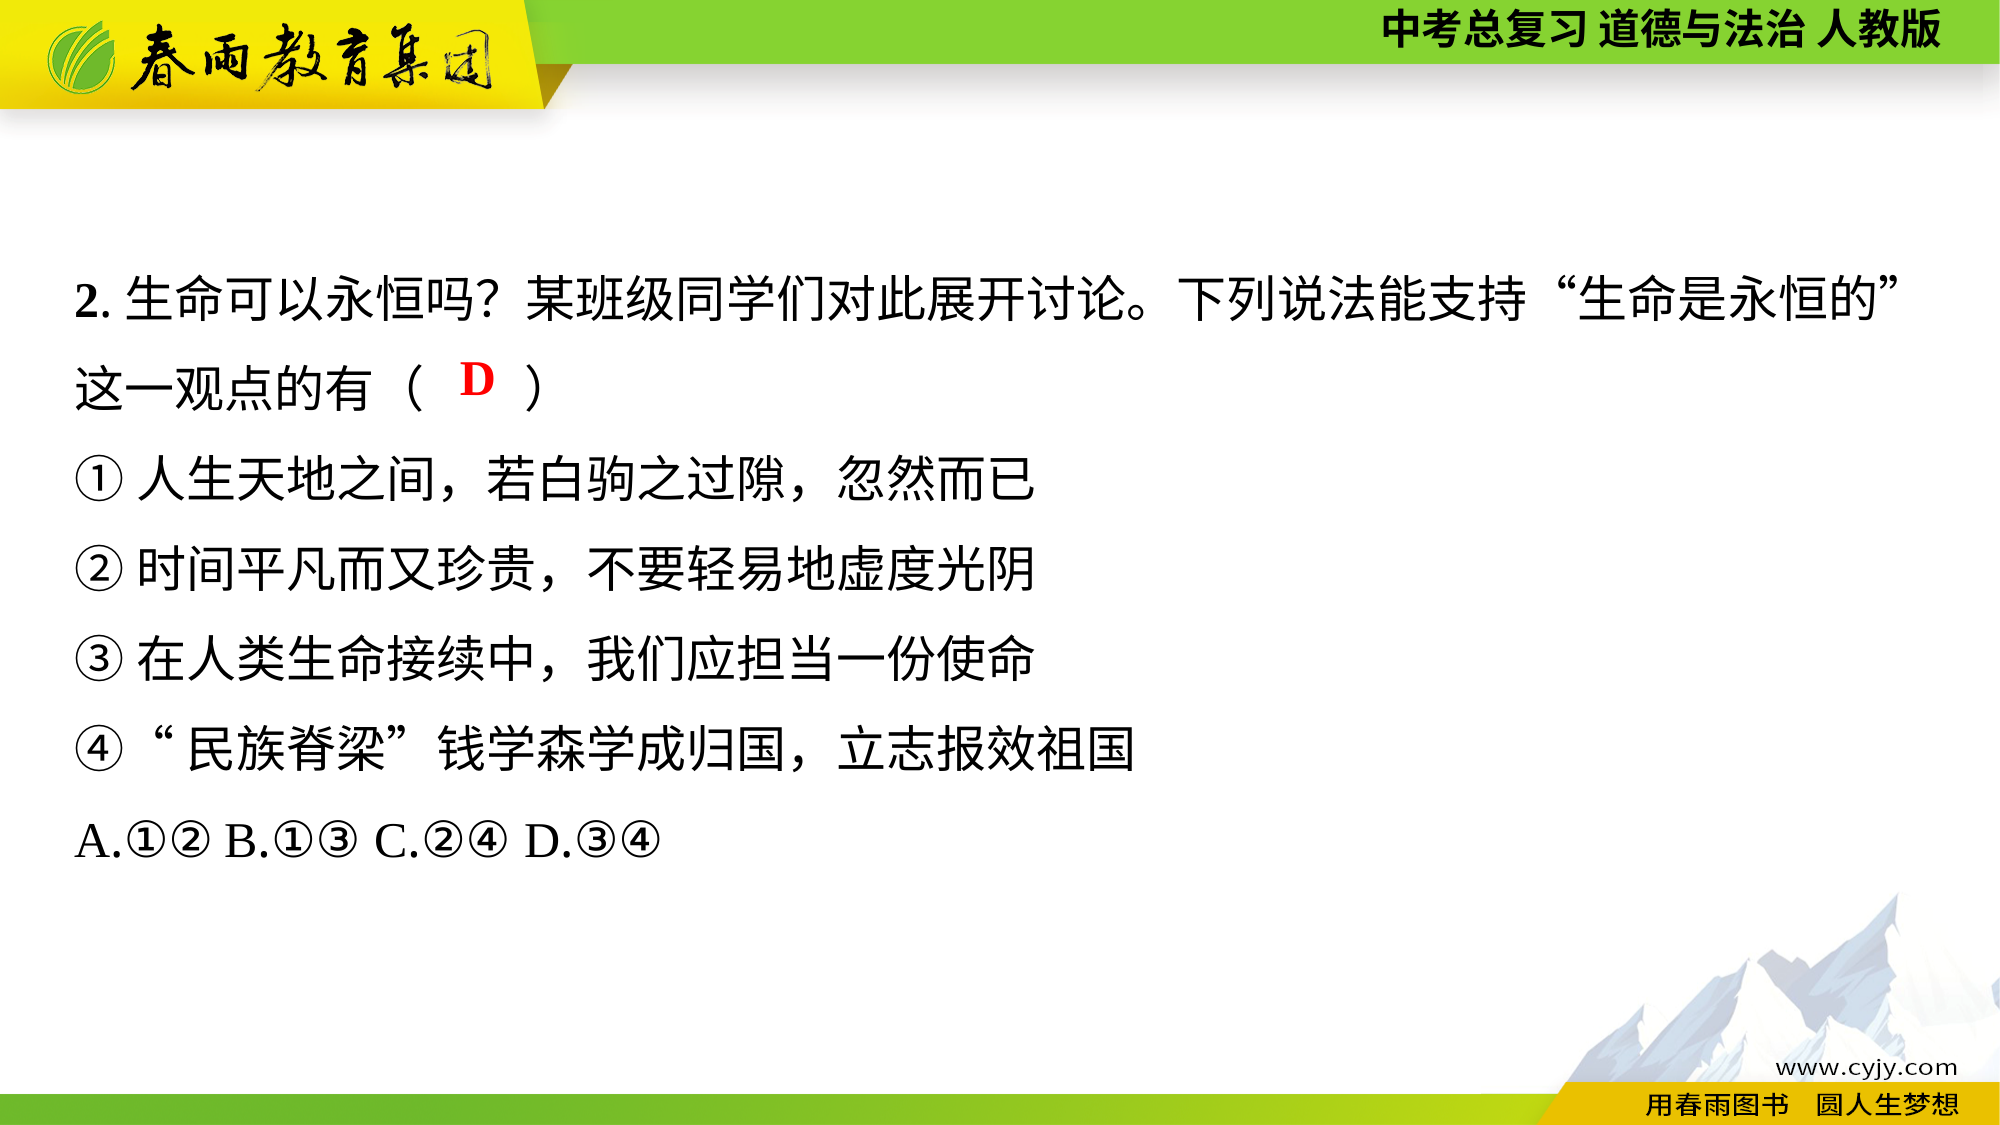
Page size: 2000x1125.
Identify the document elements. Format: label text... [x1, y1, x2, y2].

text_box D [445, 338, 511, 413]
picture [0, 0, 2000, 1125]
list 2.生命可以永恒吗？某班级同学们对此展开讨论。下列说法能支持“生命是永恒的”这一观点的有（ ） ①人生天地之间，若白驹之过隙，忽然而已 ②时间平凡而又珍贵，不要轻易地虚度光阴 ③在人类生命接续中，我们应担当一份使命 ④“民族脊梁”钱学森学成归国，立志报效祖国 A.①② B.①③ C.②④ D.③④ [59, 229, 1944, 870]
